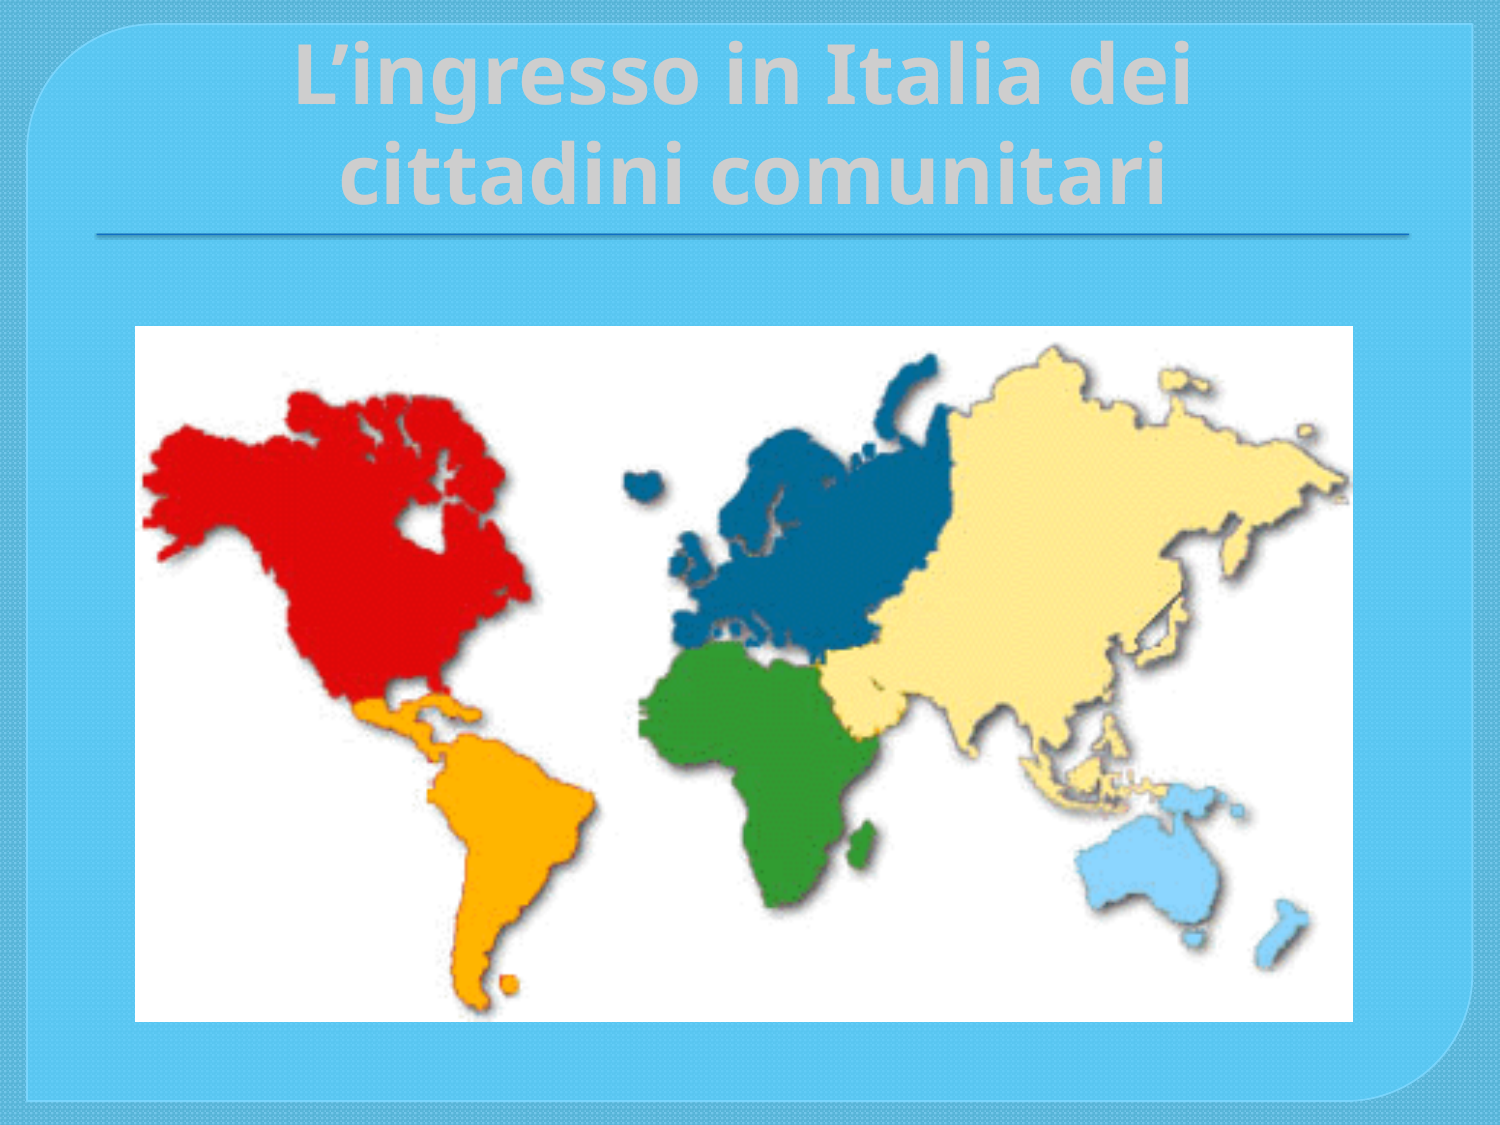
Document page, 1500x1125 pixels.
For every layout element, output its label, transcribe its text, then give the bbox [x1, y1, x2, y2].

title L’ingresso in Italia dei cittadini comunitari [75, 42, 1425, 229]
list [135, 325, 1353, 1022]
